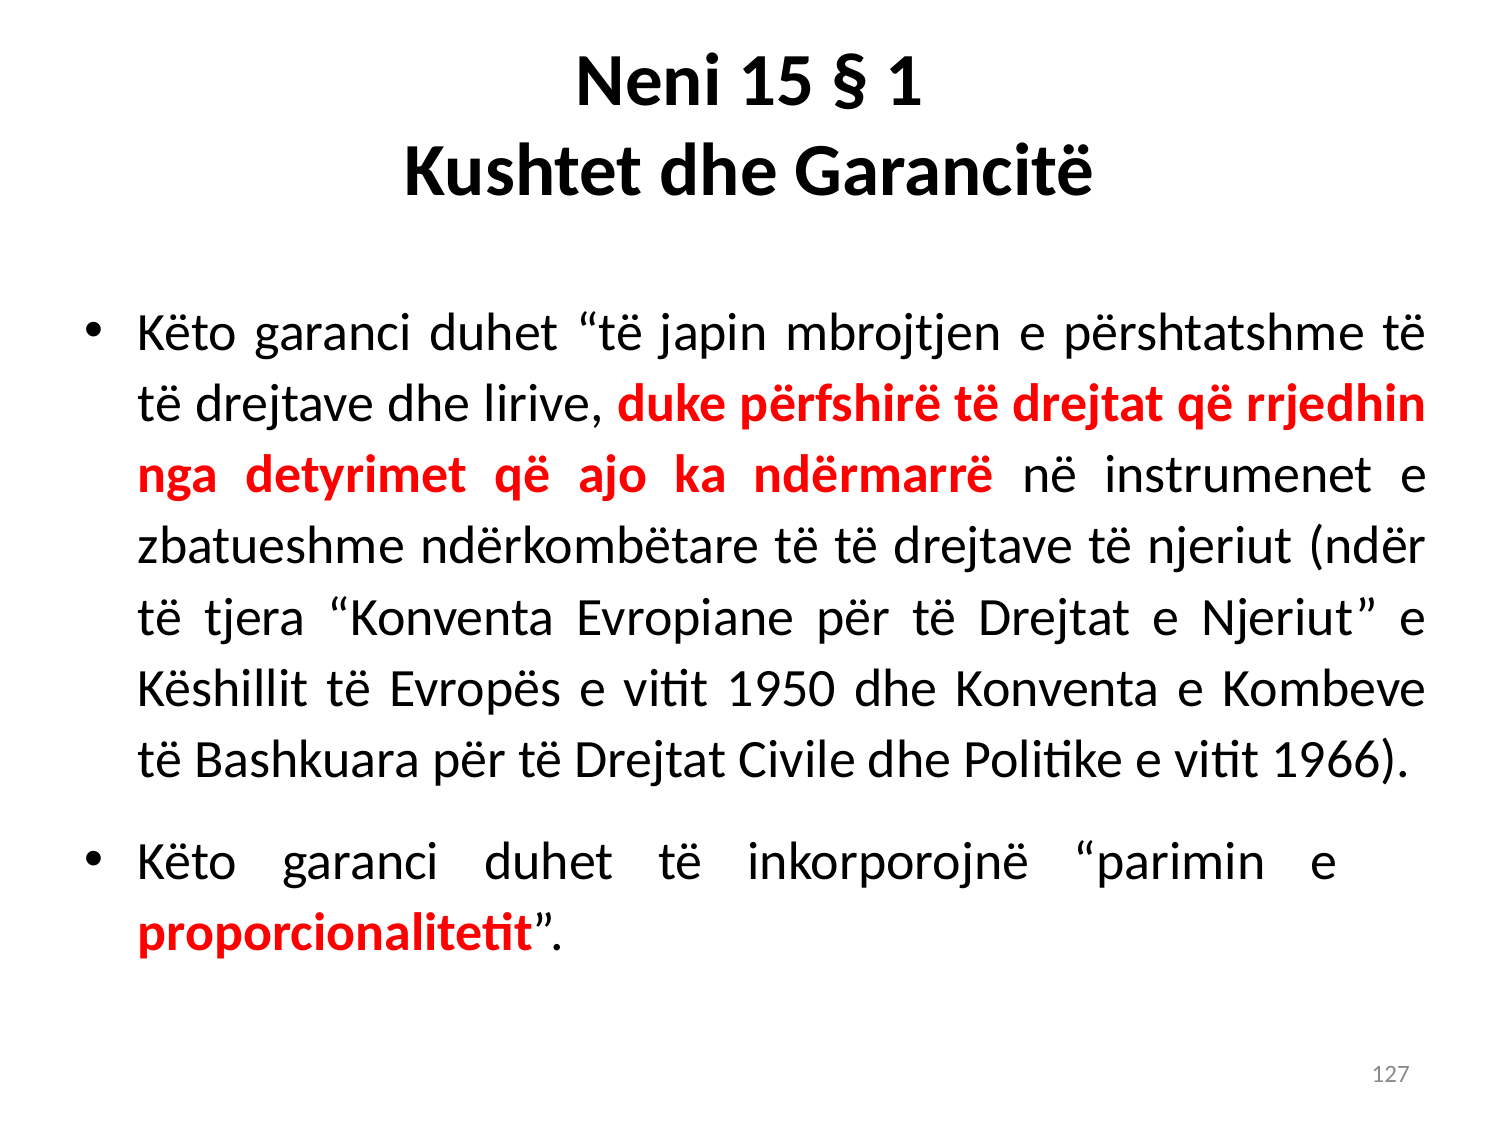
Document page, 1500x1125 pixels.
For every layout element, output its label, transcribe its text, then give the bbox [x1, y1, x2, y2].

list Këto garanci duhet “të japin mbrojtjen e përshtatshme të të drejtave dhe lirive, duke përfshirë të drejtat që rrjedhin nga detyrimet që ajo ka ndërmarrë në instrumenet e zbatueshme ndërkombëtare të të drejtave të njeriut (ndër të tjera “Konventa Evropiane për të Drejtat e Njeriut” e Këshillit të Evropës e vitit 1950 dhe Konventa e Kombeve të Bashkuara për të Drejtat Civile dhe Politike e vitit 1966). Këto garanci duhet të inkorporojnë “parimin e proporcionalitetit”. [68, 281, 1443, 1043]
title Neni 15 § 1 Kushtet dhe Garancitë [74, 44, 1426, 196]
slide_number 127 [1074, 1042, 1425, 1103]
